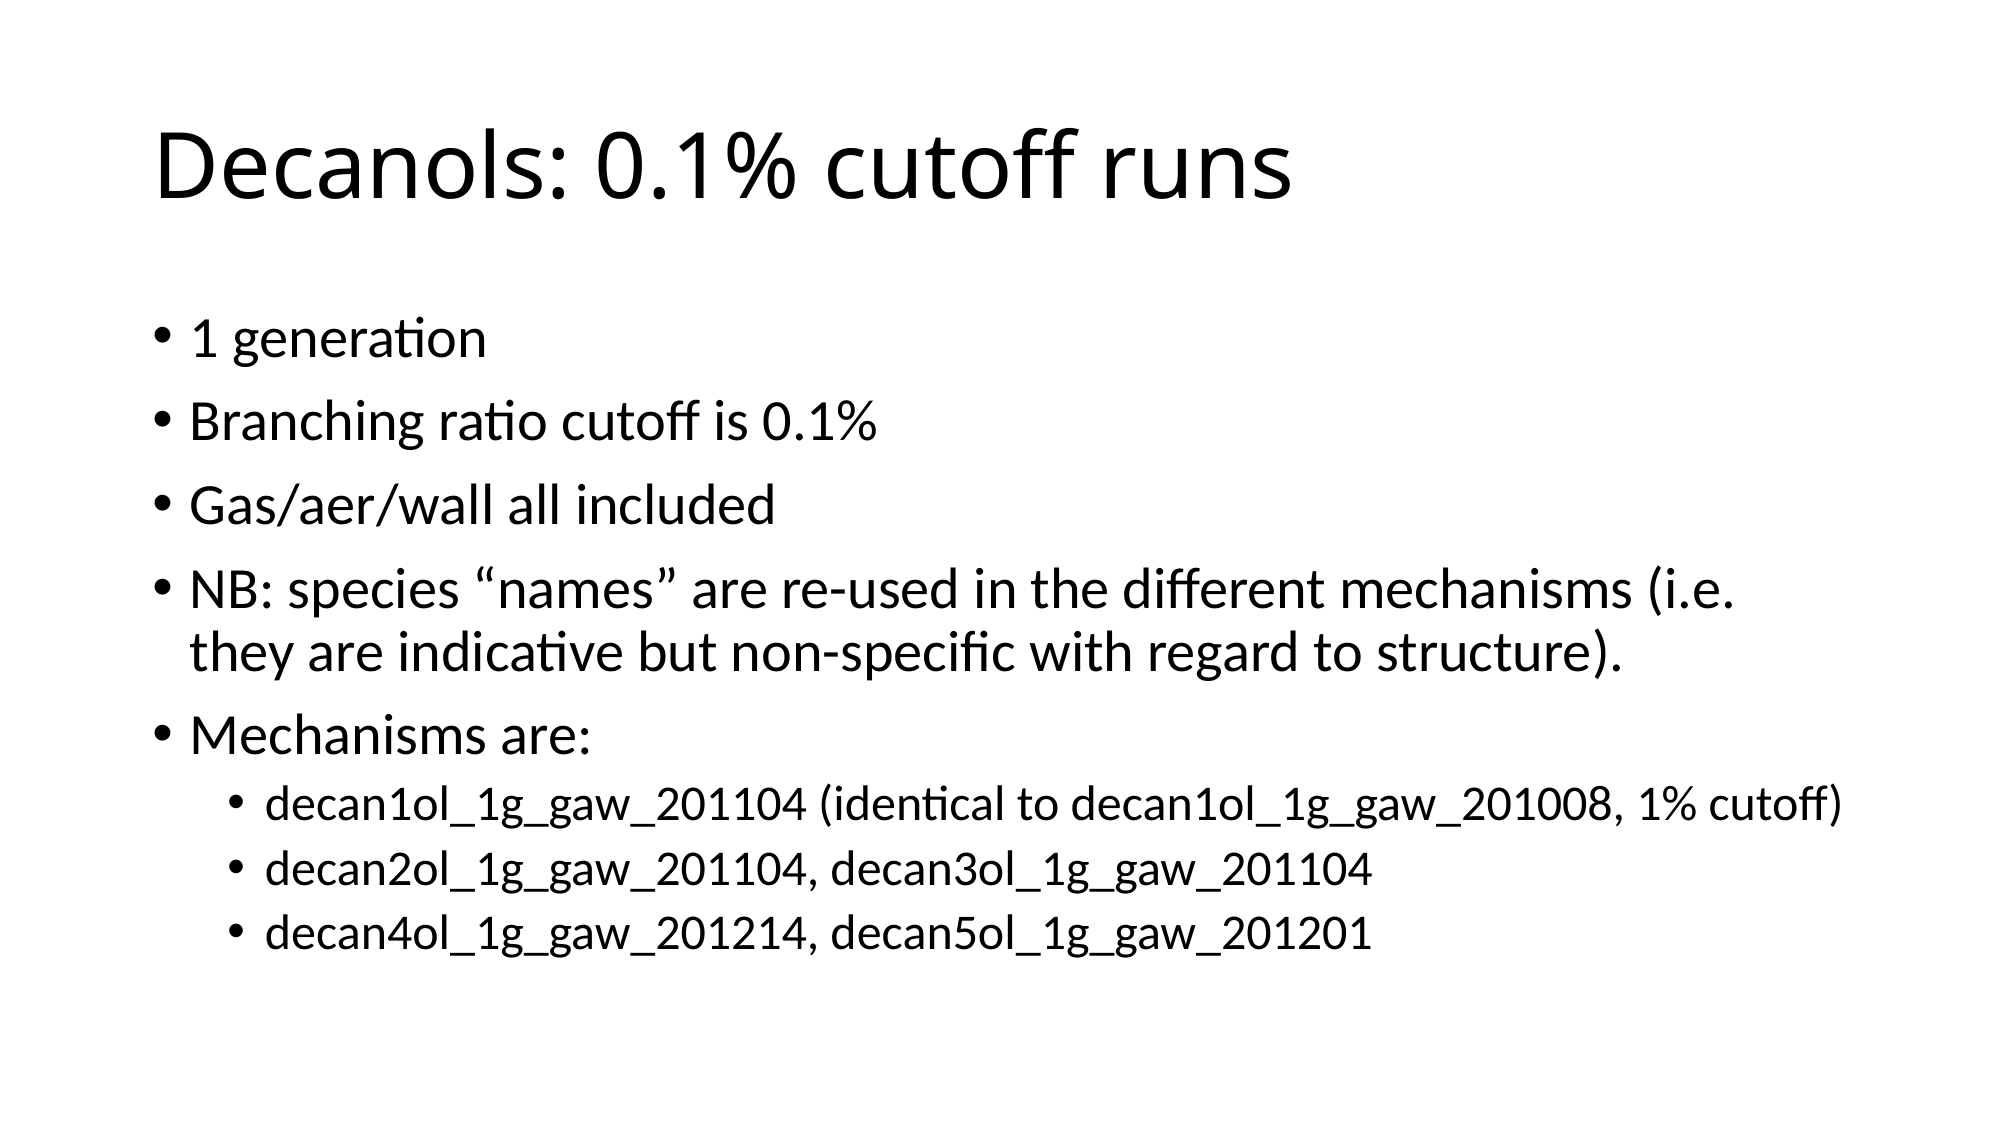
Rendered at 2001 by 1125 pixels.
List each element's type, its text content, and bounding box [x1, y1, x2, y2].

list 1 generation Branching ratio cutoff is 0.1% Gas/aer/wall all included NB: species “names” are re-used in the different mechanisms (i.e. they are indicative but non-specific with regard to structure). Mechanisms are: decan1ol_1g_gaw_201104 (identical to decan1ol_1g_gaw_201008, 1% cutoff) decan2ol_1g_gaw_201104, decan3ol_1g_gaw_201104 decan4ol_1g_gaw_201214, decan5ol_1g_gaw_201201 [137, 299, 1863, 1014]
title Decanols: 0.1% cutoff runs [137, 59, 1863, 278]
